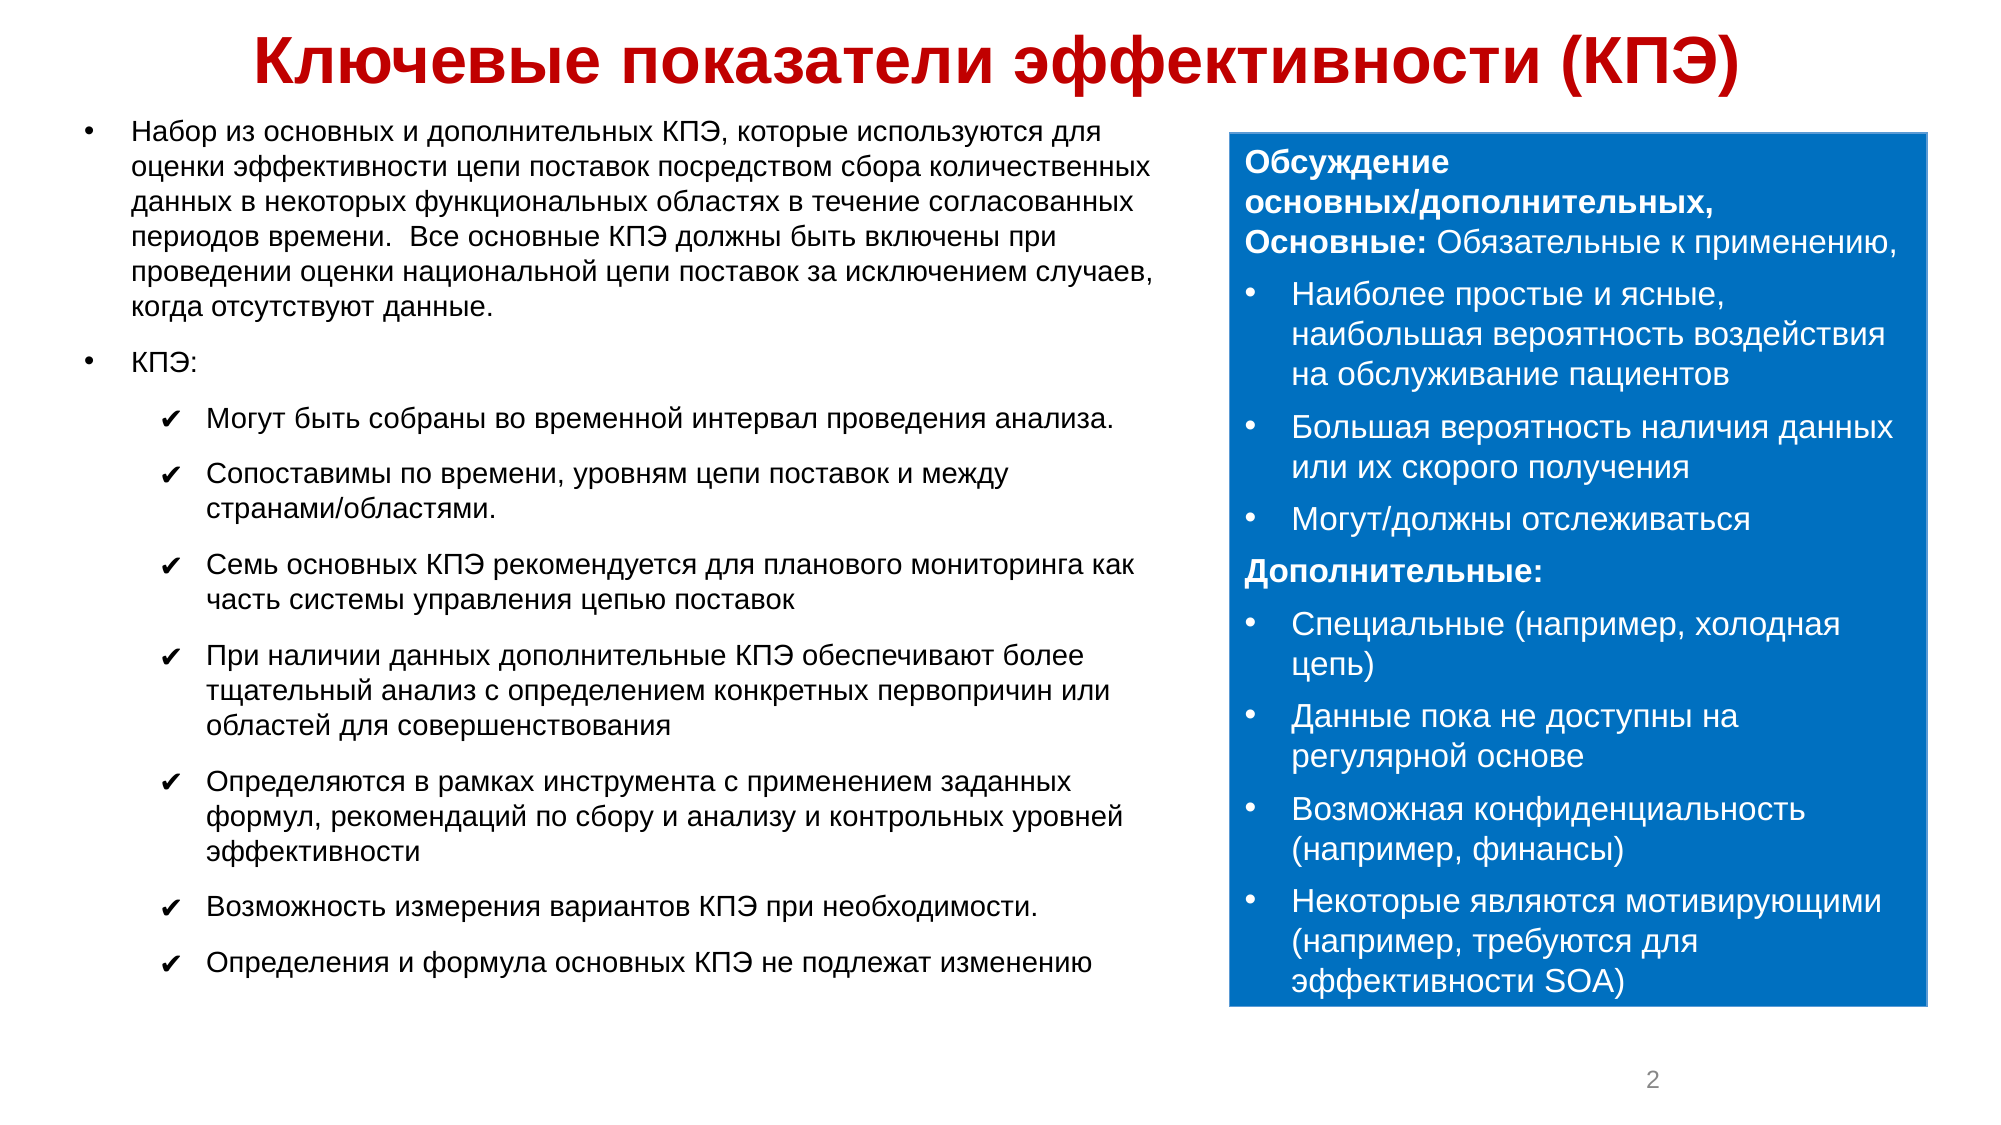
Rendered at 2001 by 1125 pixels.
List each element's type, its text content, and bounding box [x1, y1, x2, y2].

title Ключевые показатели эффективности (КПЭ) [69, 6, 1928, 107]
text_box Набор из основных и дополнительных КПЭ, которые используются для оценки эффективности цепи поставок посредством сбора количественных данных в некоторых функциональных областях в течение согласованных периодов времени. Все основные КПЭ должны быть включены при проведении оценки национальной цепи поставок за исключением случаев, когда отсутствуют данные. КПЭ: Могут быть собраны во временной интервал проведения анализа. Сопоставимы по времени, уровням цепи поставок и между странами/областями. Семь основных КПЭ рекомендуется для планового мониторинга как часть системы управления цепью поставок При наличии данных дополнительные КПЭ обеспечивают более тщательный анализ с определением конкретных первопричин или областей для совершенствования Определяются в рамках инструмента с применением заданных формул, рекомендаций по сбору и анализу и контрольных уровней эффективности Возможность измерения вариантов КПЭ при необходимости. Определения и формула основных КПЭ не подлежат изменению [69, 105, 1197, 986]
slide_number 2 [1362, 1051, 1675, 1107]
text_box Обсуждение основных/дополнительных, Основные: Обязательные к применению, Наиболее простые и ясные, наибольшая вероятность воздействия на обслуживание пациентов Большая вероятность наличия данных или их скорого получения Могут/должны отслеживаться Дополнительные: Специальные (например, холодная цепь) Данные пока не доступны на регулярной основе Возможная конфиденциальность (например, финансы) Некоторые являются мотивирующими (например, требуются для эффективности SOA) [1229, 132, 1927, 1007]
